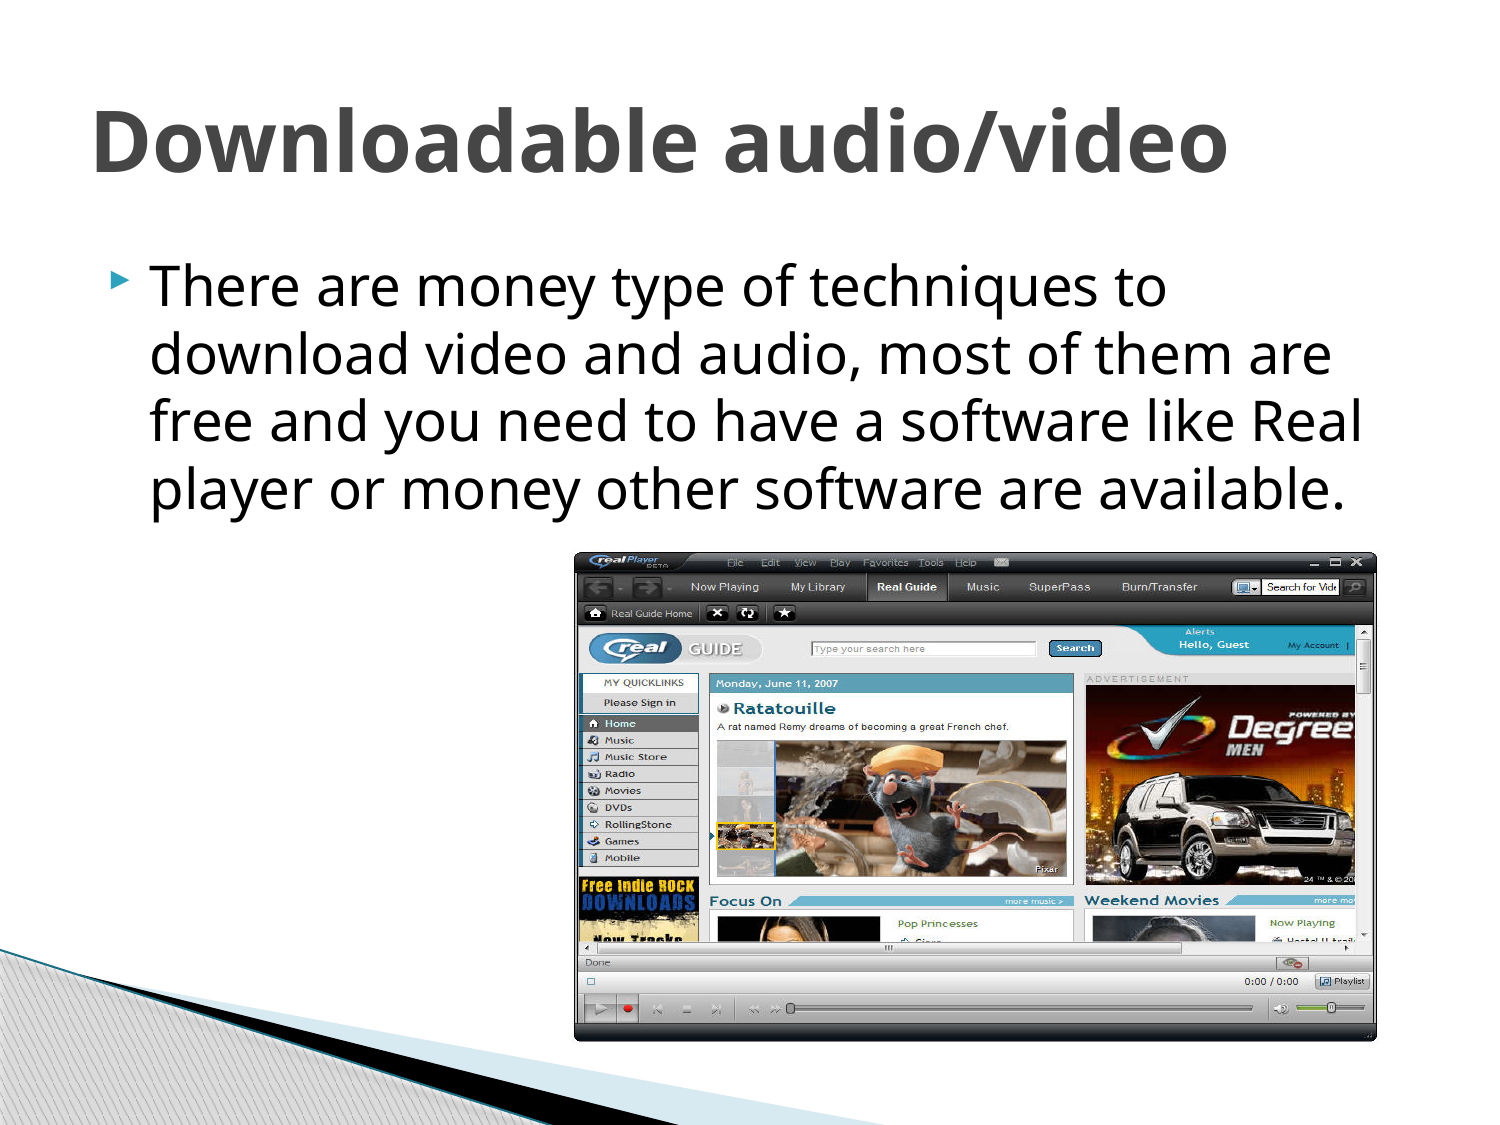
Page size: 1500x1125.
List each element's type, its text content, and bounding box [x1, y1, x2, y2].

list There are money type of techniques to download video and audio, most of them are free and you need to have a software like Real player or money other software are available. [75, 243, 1425, 986]
picture [572, 550, 1383, 1047]
title Downloadable audio/video [75, 45, 1425, 233]
